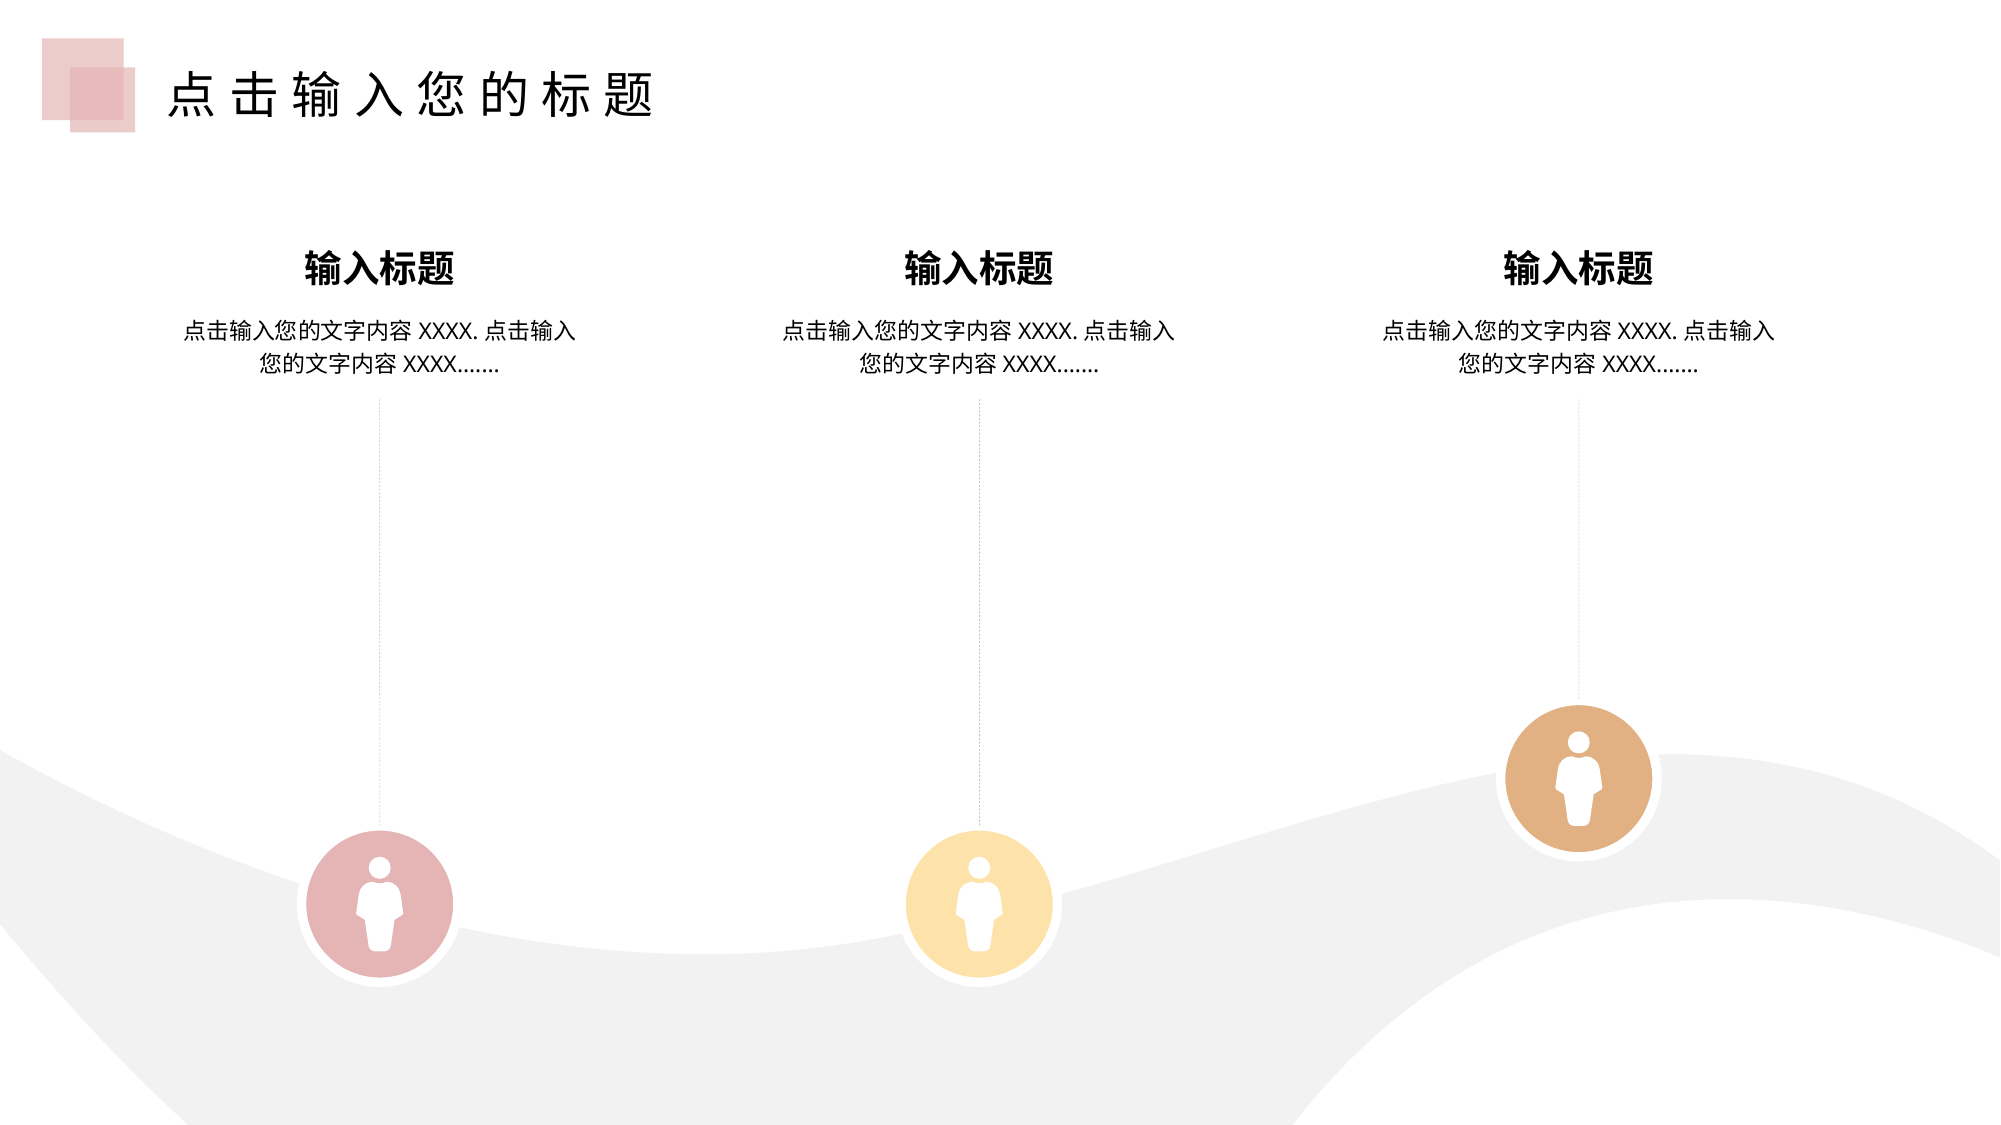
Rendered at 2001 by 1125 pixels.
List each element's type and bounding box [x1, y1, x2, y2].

text_box [0, 231, 2000, 1125]
text_box [41, 38, 832, 133]
